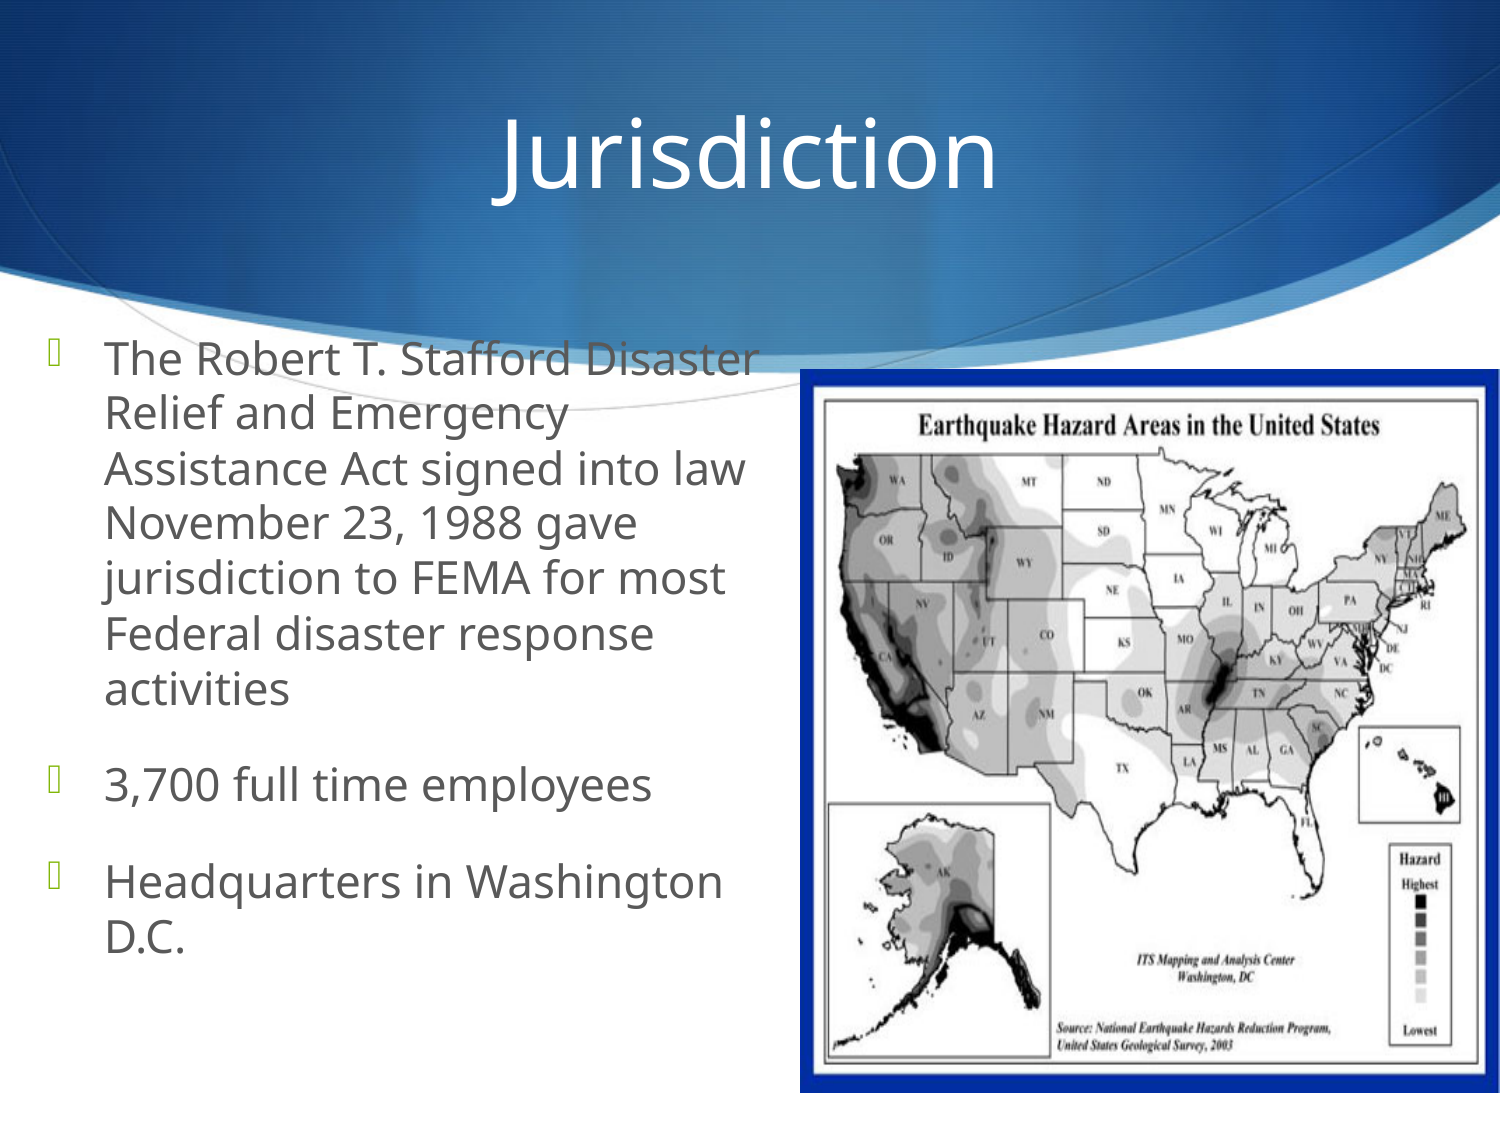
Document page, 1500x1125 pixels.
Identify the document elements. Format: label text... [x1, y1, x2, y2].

title Jurisdiction [75, 56, 1425, 245]
list The Robert T. Stafford Disaster Relief and Emergency Assistance Act signed into law November 23, 1988 gave jurisdiction to FEMA for most Federal disaster response activities 3,700 full time employees Headquarters in Washington D.C. [32, 321, 801, 1093]
picture [0, 0, 1500, 1125]
